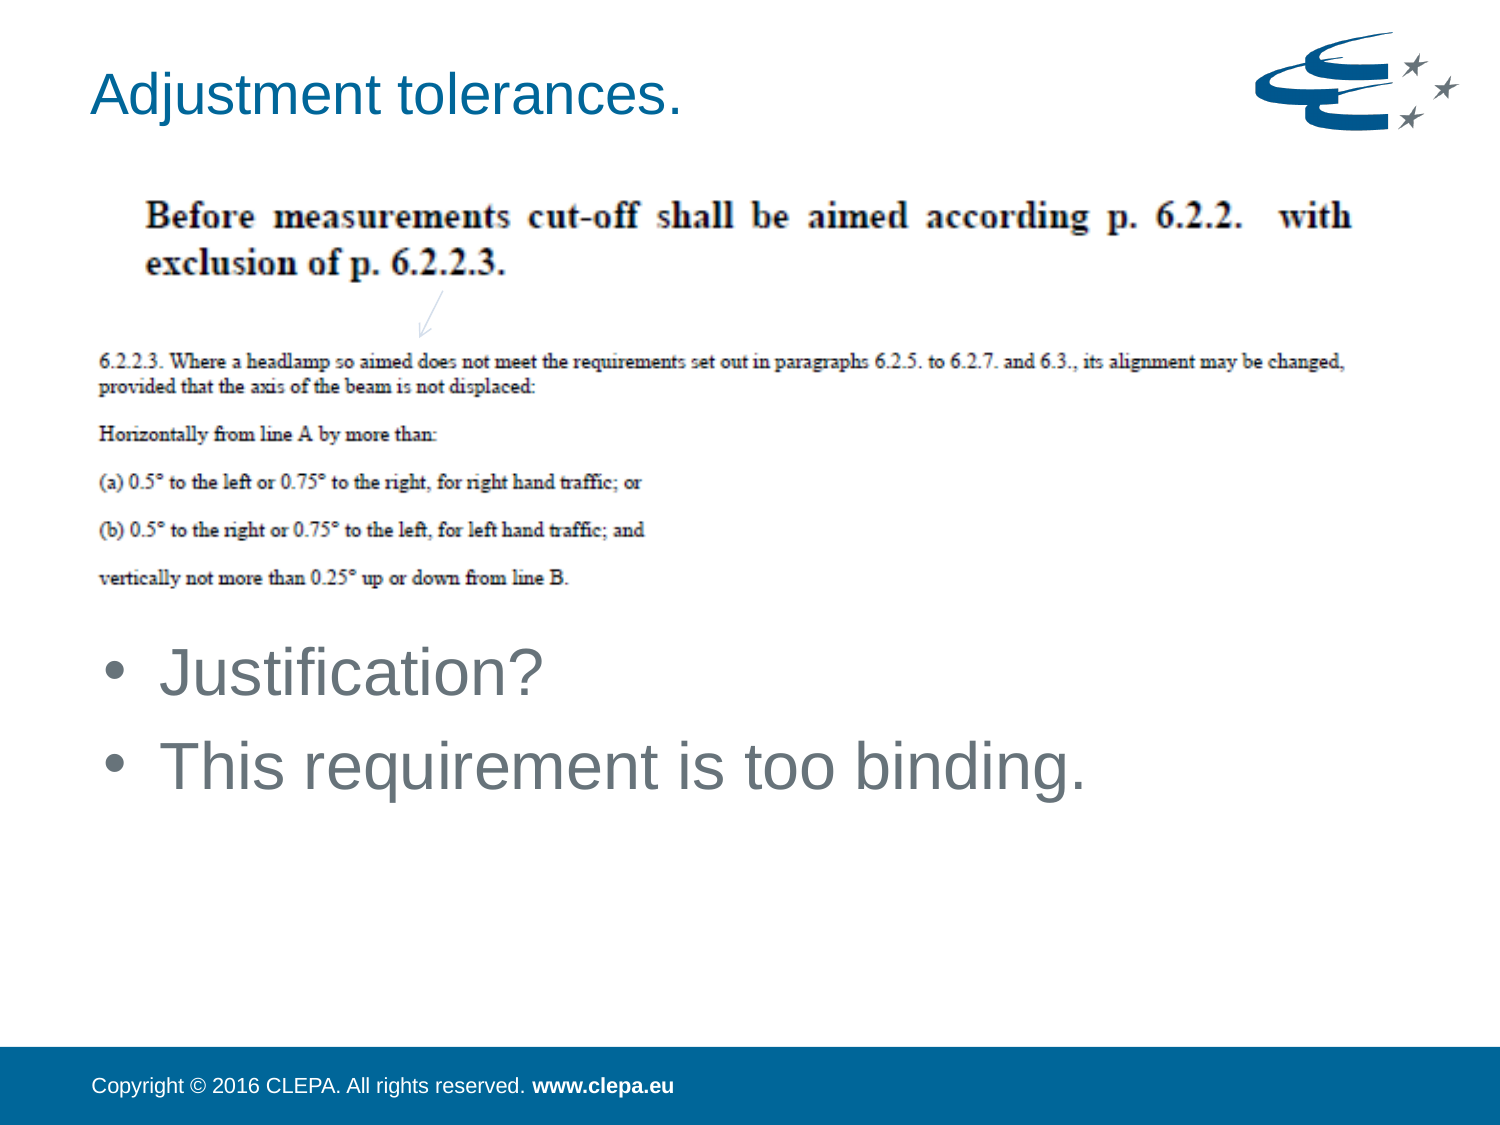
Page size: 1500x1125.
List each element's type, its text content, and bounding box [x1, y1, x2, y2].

list Justification? This requirement is too binding. [88, 621, 1439, 953]
picture [1246, 19, 1471, 139]
title Adjustment tolerances. [75, 45, 1223, 139]
picture [64, 337, 1391, 611]
picture [100, 172, 1416, 315]
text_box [418, 290, 444, 339]
